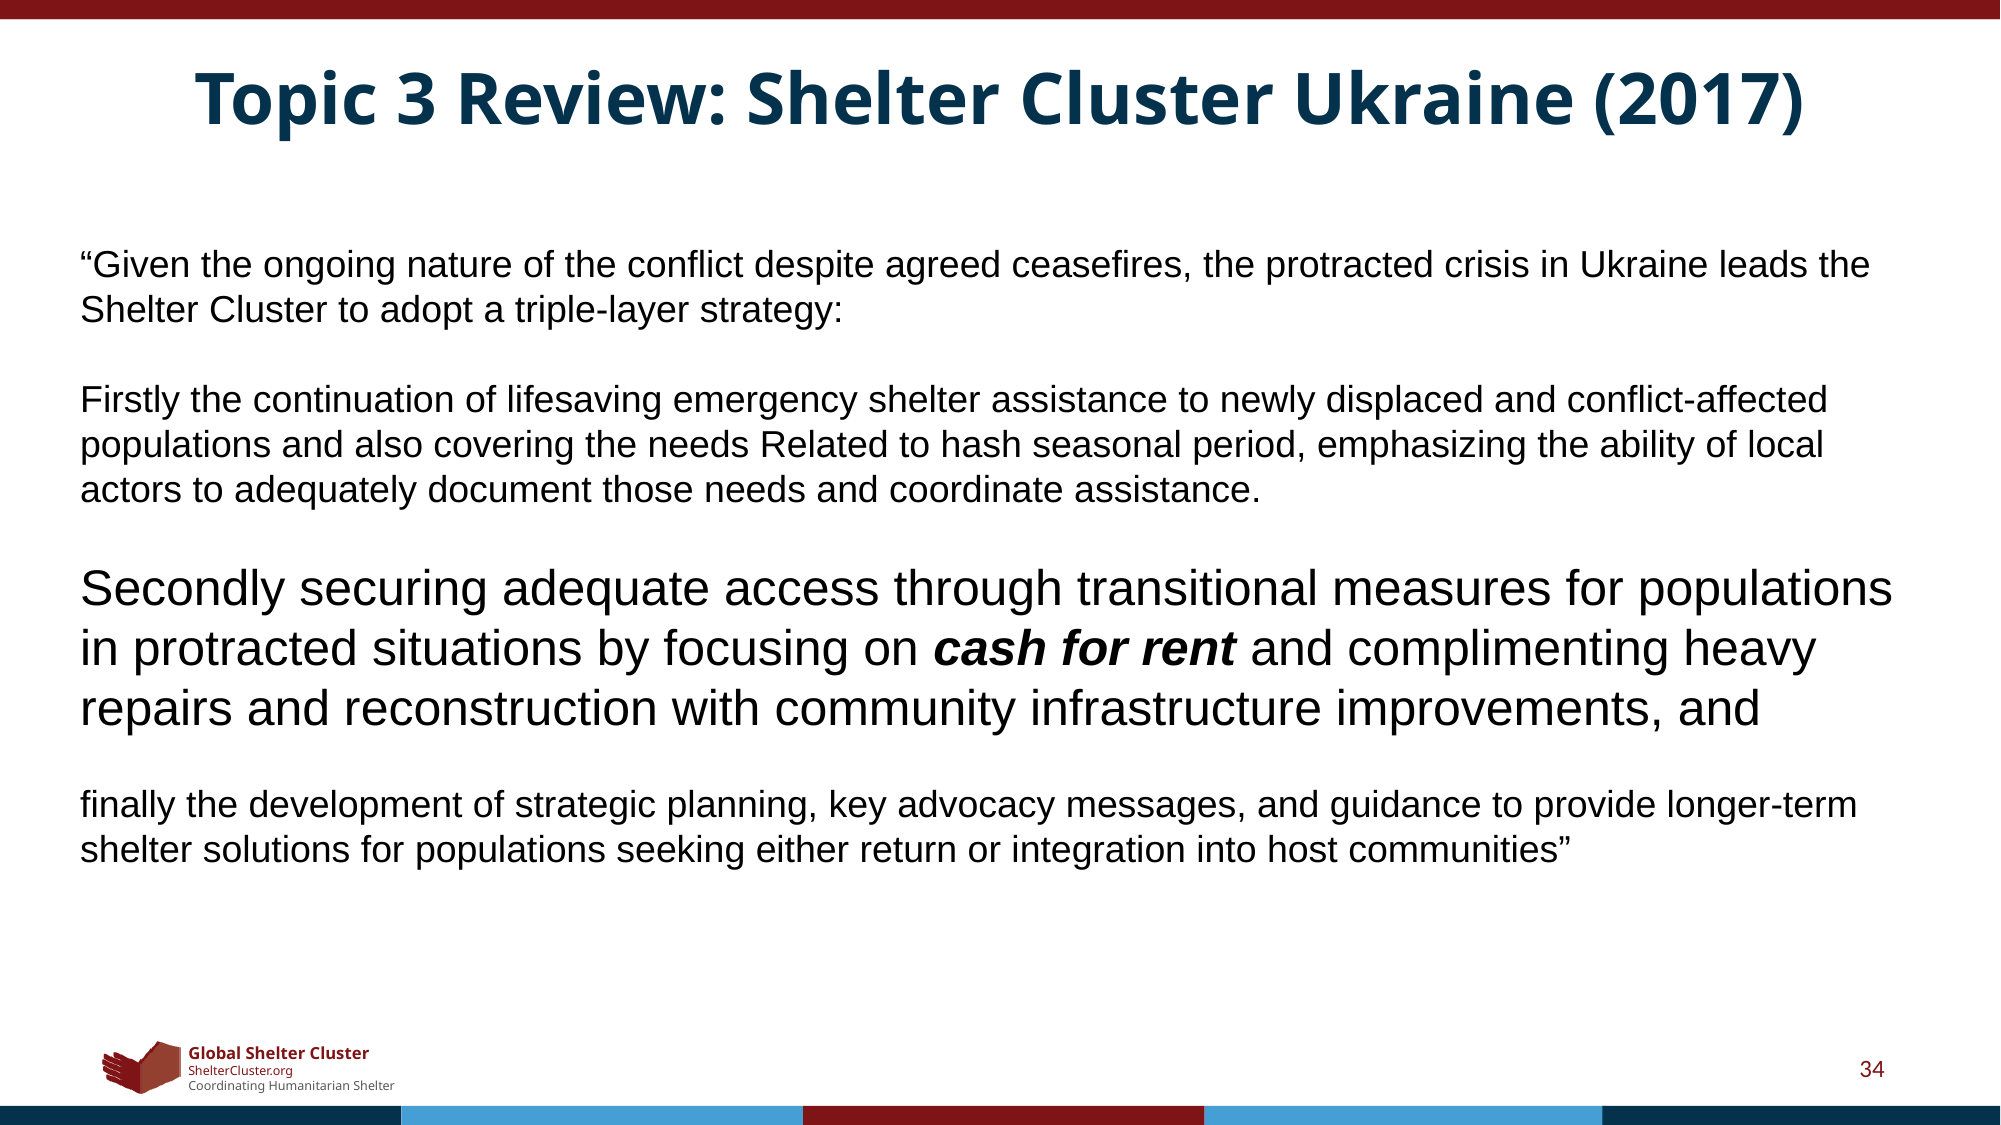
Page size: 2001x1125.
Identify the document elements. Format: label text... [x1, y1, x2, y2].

picture [102, 1041, 181, 1094]
slide_number 34 [1433, 1037, 1900, 1098]
text_box “Given the ongoing nature of the conflict despite agreed ceasefires, the protracted crisis in Ukraine leads the Shelter Cluster to adopt a triple-layer strategy: Firstly the continuation of lifesaving emergency shelter assistance to newly displaced and conflict-affected populations and also covering the needs Related to hash seasonal period, emphasizing the ability of local actors to adequately document those needs and coordinate assistance. Secondly securing adequate access through transitional measures for populations in protracted situations by focusing on cash for rent and complimenting heavy repairs and reconstruction with community infrastructure improvements, and finally the development of strategic planning, key advocacy messages, and guidance to provide longer-term shelter solutions for populations seeking either return or integration into host communities” [65, 232, 1935, 878]
title Topic 3 Review: Shelter Cluster Ukraine (2017) [99, 45, 1900, 232]
